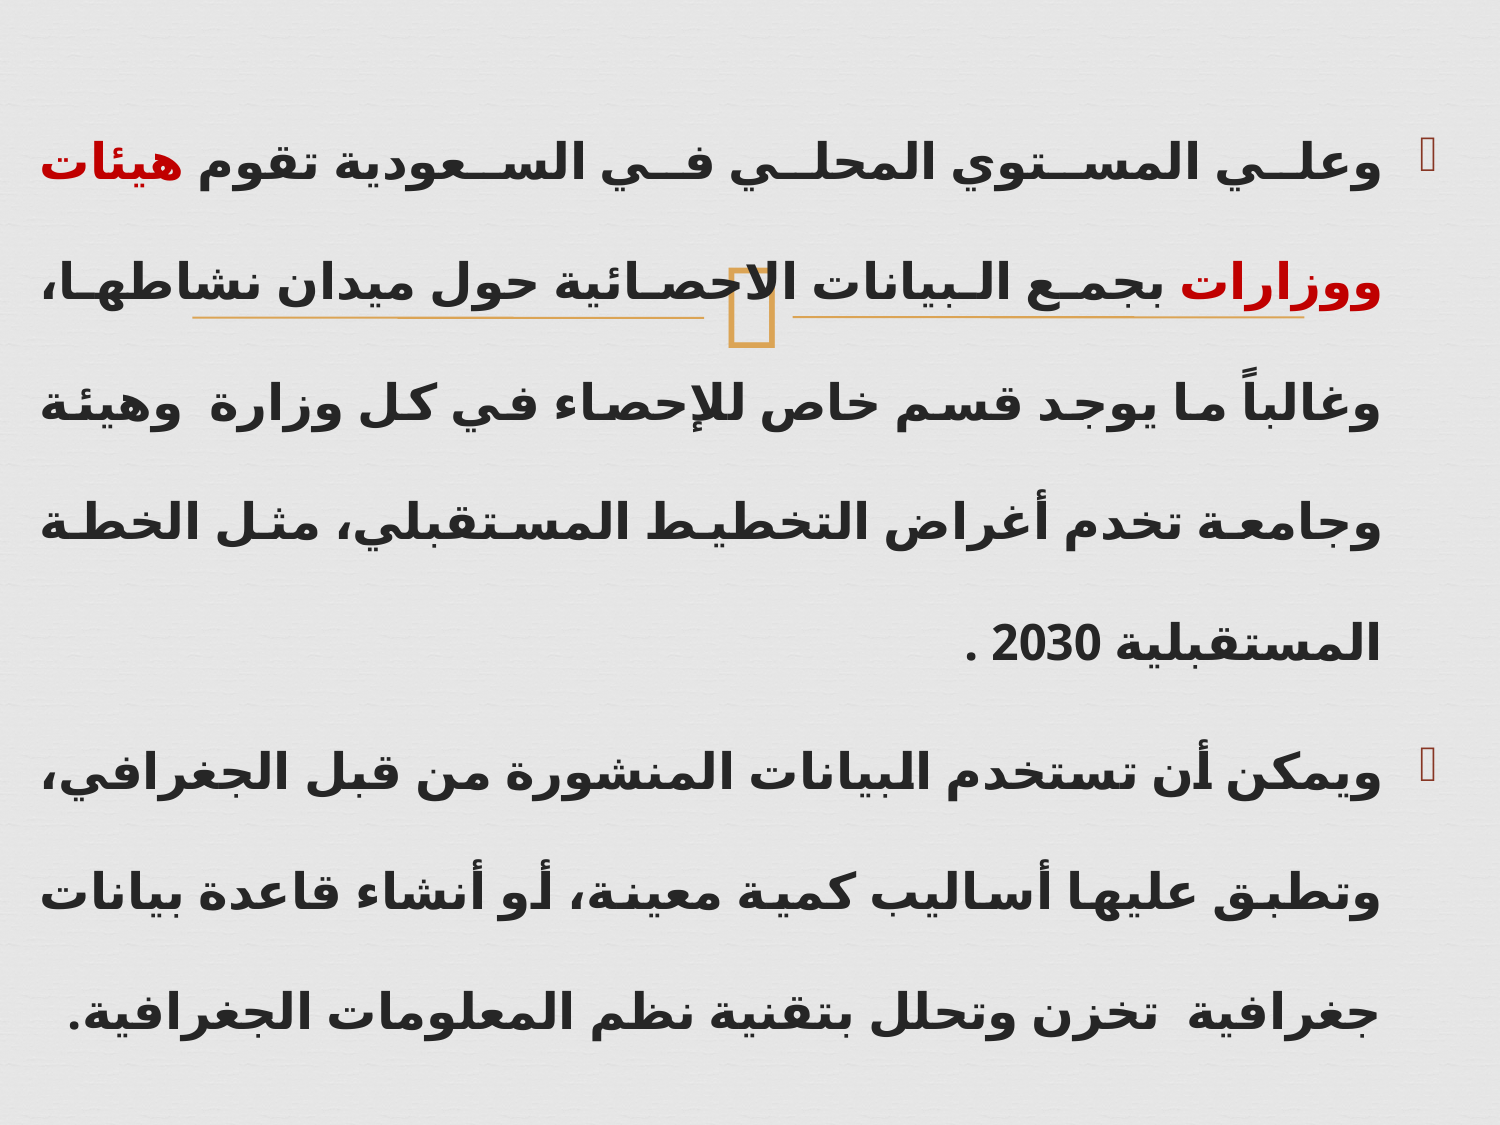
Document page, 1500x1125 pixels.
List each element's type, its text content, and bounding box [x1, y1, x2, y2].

list وعلي المستوي المحلي في السعودية تقوم هيئات ووزارات بجمع البيانات الاحصائية حول ميدان نشاطها، وغالباً ما يوجد قسم خاص للإحصاء في كل وزارة وهيئة وجامعة تخدم أغراض التخطيط المستقبلي، مثل الخطة المستقبلية 2030 . ويمكن أن تستخدم البيانات المنشورة من قبل الجغرافي، وتطبق عليها أساليب كمية معينة، أو أنشاء قاعدة بيانات جغرافية تخزن وتحلل بتقنية نظم المعلومات الجغرافية. [24, 62, 1450, 1088]
